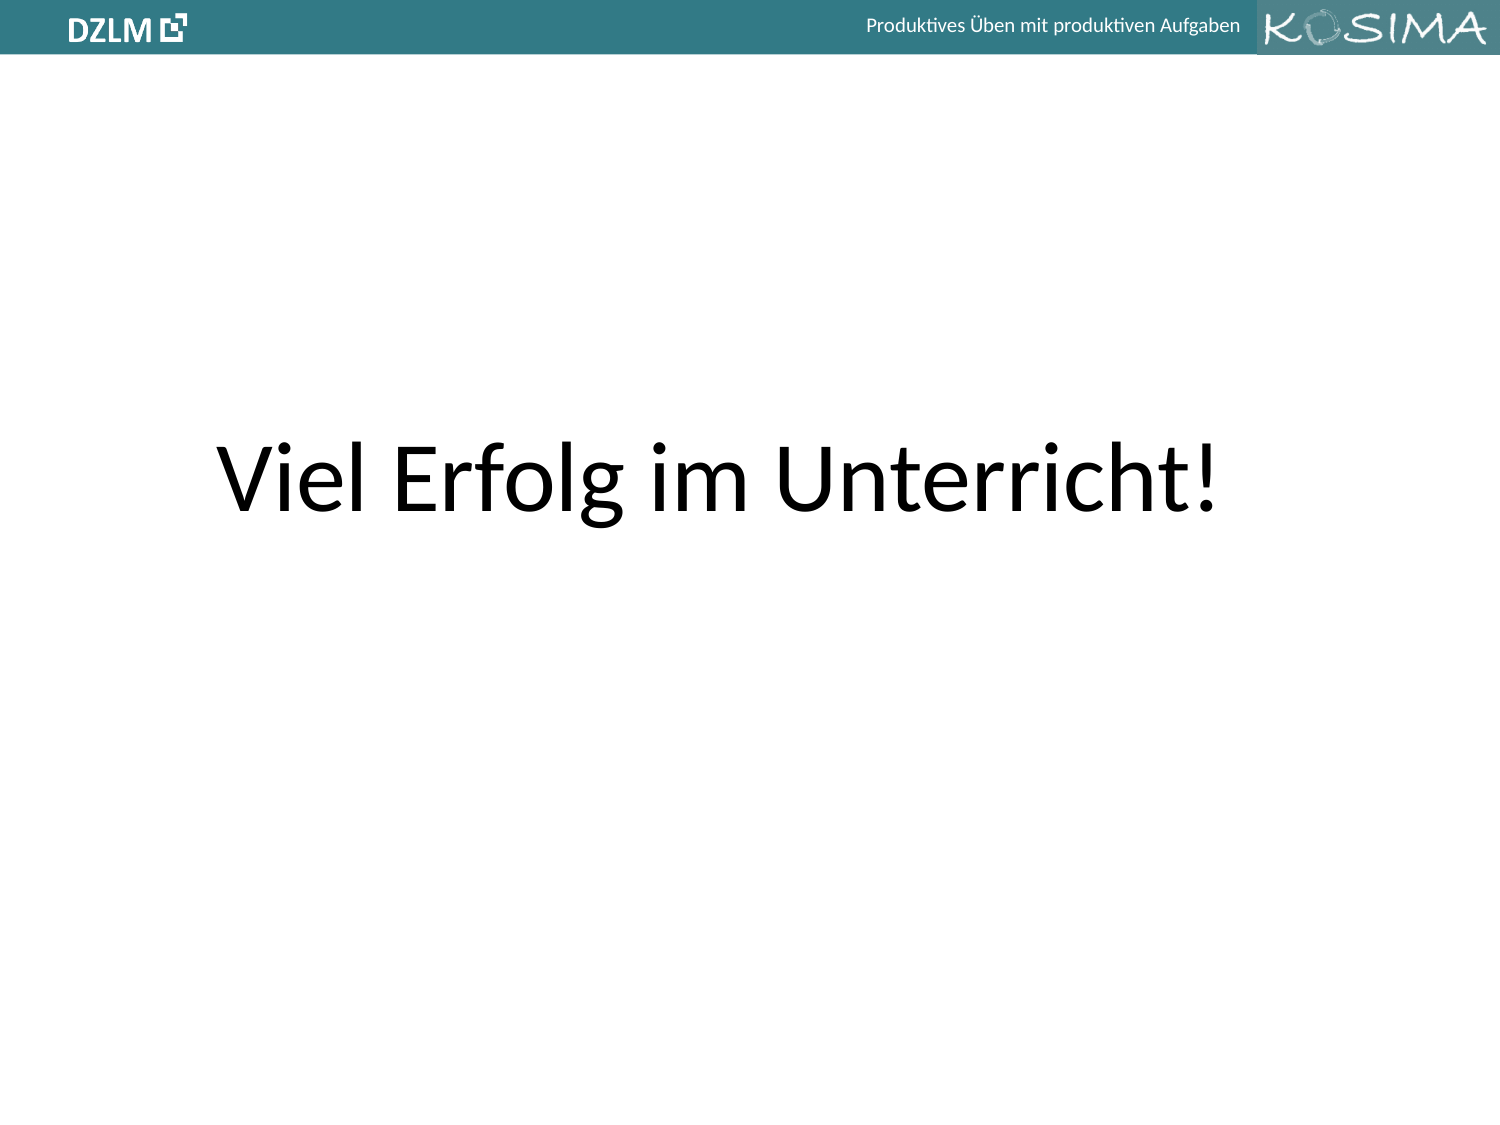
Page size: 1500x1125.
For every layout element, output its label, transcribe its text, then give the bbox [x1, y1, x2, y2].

text_box Viel Erfolg im Unterricht! [159, 403, 1282, 539]
